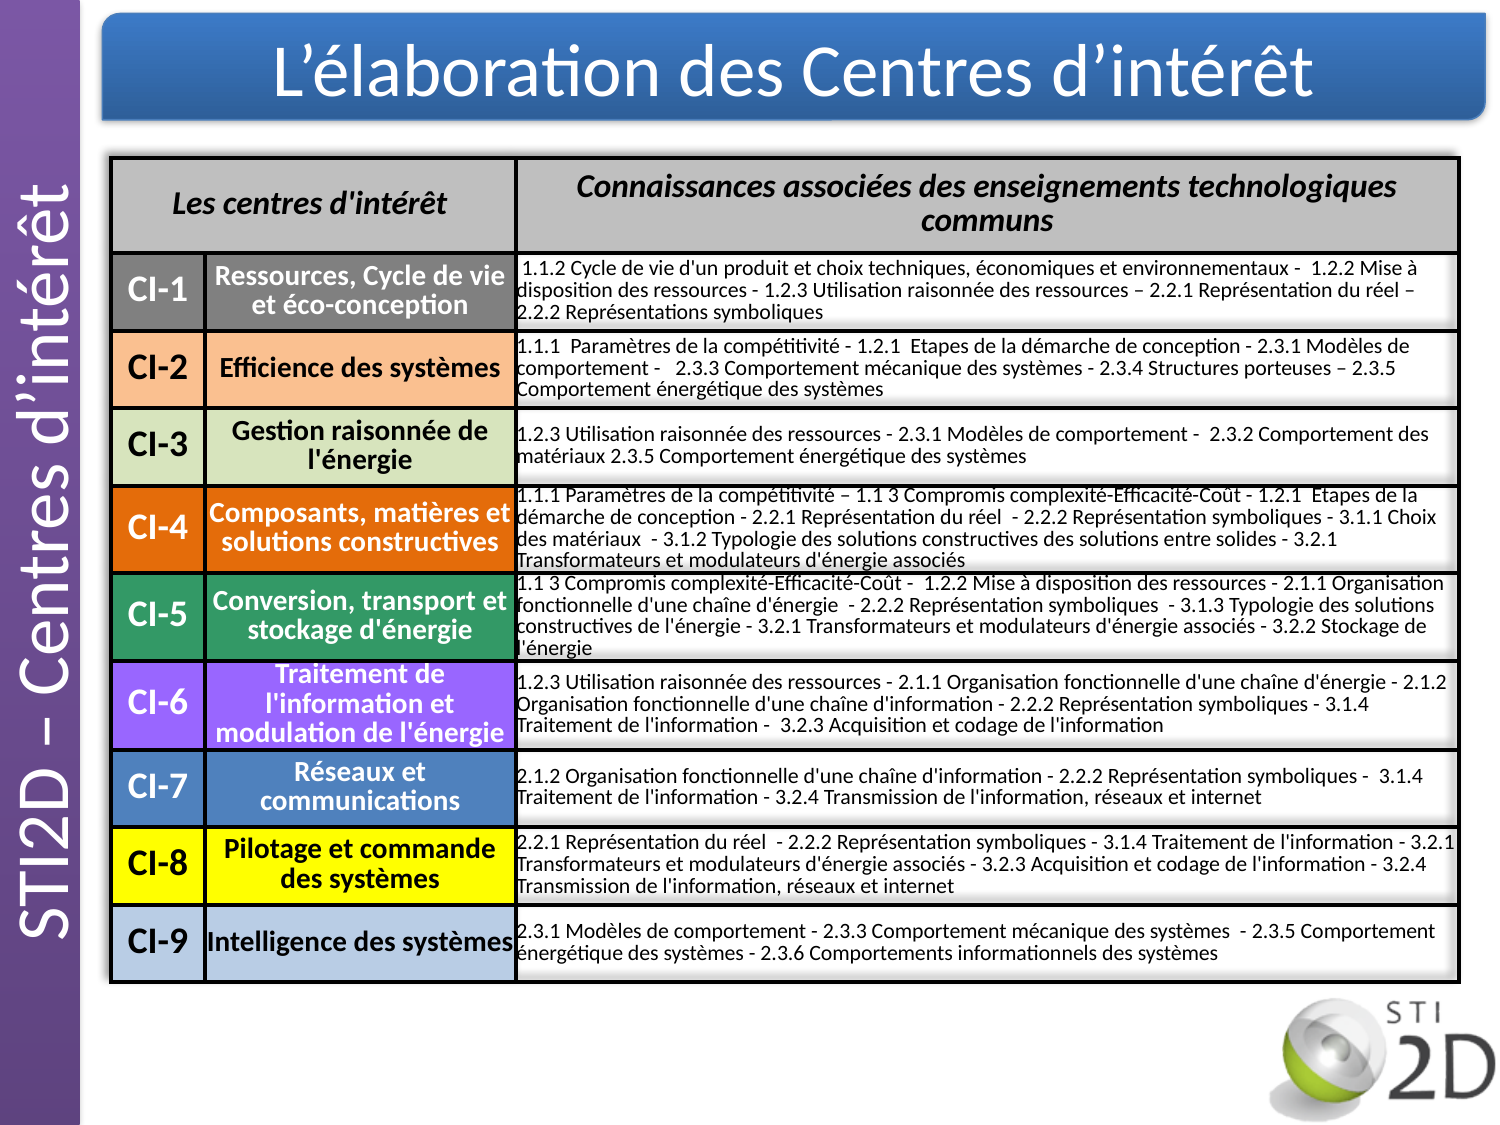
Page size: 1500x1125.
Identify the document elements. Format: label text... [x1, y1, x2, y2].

table_cell 1.2.3 Utilisation raisonnée des ressources - 2.1.1 Organisation fonctionnelle d'une chaîne d'énergie - 2.1.2 Organisation fonctionnelle d'une chaîne d'information - 2.2.2 Représentation symboliques - 3.1.4 Traitement de l'information - 3.2.3 Acquisition et codage de l'information [518, 663, 1457, 748]
text_box STI2D – Centres d’intérêt [0, 0, 80, 1125]
table_cell Ressources, Cycle de vie et éco-conception [207, 255, 514, 329]
table_cell Réseaux et communications [207, 752, 514, 825]
table_cell 2.1.2 Organisation fonctionnelle d'une chaîne d'information - 2.2.2 Représentation symboliques - 3.1.4 Traitement de l'information - 3.2.4 Transmission de l'information, réseaux et internet [518, 752, 1457, 825]
table_header Connaissances associées des enseignements technologiques communs [518, 160, 1457, 251]
table_cell CI-1 [113, 255, 203, 329]
table_cell CI-8 [113, 829, 203, 903]
table_cell 1.1.1 Paramètres de la compétitivité – 1.1 3 Compromis complexité-Efficacité-Coût - 1.2.1 Etapes de la démarche de conception - 2.2.1 Représentation du réel - 2.2.2 Représentation symboliques - 3.1.1 Choix des matériaux - 3.1.2 Typologie des solutions constructives des solutions entre solides - 3.2.1 Transformateurs et modulateurs d'énergie associés [518, 488, 1457, 571]
table_cell CI-2 [113, 333, 203, 406]
table_cell Pilotage et commande des systèmes [207, 829, 514, 903]
table_cell 1.1.2 Cycle de vie d'un produit et choix techniques, économiques et environnementaux - 1.2.2 Mise à disposition des ressources - 1.2.3 Utilisation raisonnée des ressources – 2.2.1 Représentation du réel – 2.2.2 Représentations symboliques [518, 255, 1457, 329]
table_cell CI-6 [113, 663, 203, 748]
table_cell 2.2.1 Représentation du réel - 2.2.2 Représentation symboliques - 3.1.4 Traitement de l'information - 3.2.1 Transformateurs et modulateurs d'énergie associés - 3.2.3 Acquisition et codage de l'information - 3.2.4 Transmission de l'information, réseaux et internet [518, 829, 1457, 903]
table_cell Efficience des systèmes [207, 333, 514, 406]
table_cell Intelligence des systèmes [207, 907, 514, 980]
table_cell CI-9 [113, 907, 203, 980]
table_cell 1.1.1 Paramètres de la compétitivité - 1.2.1 Etapes de la démarche de conception - 2.3.1 Modèles de comportement - 2.3.3 Comportement mécanique des systèmes - 2.3.4 Structures porteuses – 2.3.5 Comportement énergétique des systèmes [518, 333, 1457, 406]
table_cell CI-7 [113, 752, 203, 825]
table_cell 2.3.1 Modèles de comportement - 2.3.3 Comportement mécanique des systèmes - 2.3.5 Comportement énergétique des systèmes - 2.3.6 Comportements informationnels des systèmes [518, 907, 1457, 980]
table_cell 1.2.3 Utilisation raisonnée des ressources - 2.3.1 Modèles de comportement - 2.3.2 Comportement des matériaux 2.3.5 Comportement énergétique des systèmes [518, 410, 1457, 484]
table_cell Gestion raisonnée de l'énergie [207, 410, 514, 484]
text_box L’élaboration des Centres d’intérêt [101, 12, 1486, 121]
table_header Les centres d'intérêt [113, 160, 514, 251]
table_cell Conversion, transport et stockage d'énergie [207, 575, 514, 659]
picture [1263, 995, 1499, 1125]
table_cell CI-5 [113, 575, 203, 659]
table_cell Traitement de l'information et modulation de l'énergie [207, 663, 514, 748]
table_cell CI-4 [113, 488, 203, 571]
table_cell Composants, matières et solutions constructives [207, 488, 514, 571]
table_cell 1.1 3 Compromis complexité-Efficacité-Coût - 1.2.2 Mise à disposition des ressources - 2.1.1 Organisation fonctionnelle d'une chaîne d'énergie - 2.2.2 Représentation symboliques - 3.1.3 Typologie des solutions constructives de l'énergie - 3.2.1 Transformateurs et modulateurs d'énergie associés - 3.2.2 Stockage de l'énergie [518, 575, 1457, 659]
table_cell CI-3 [113, 410, 203, 484]
